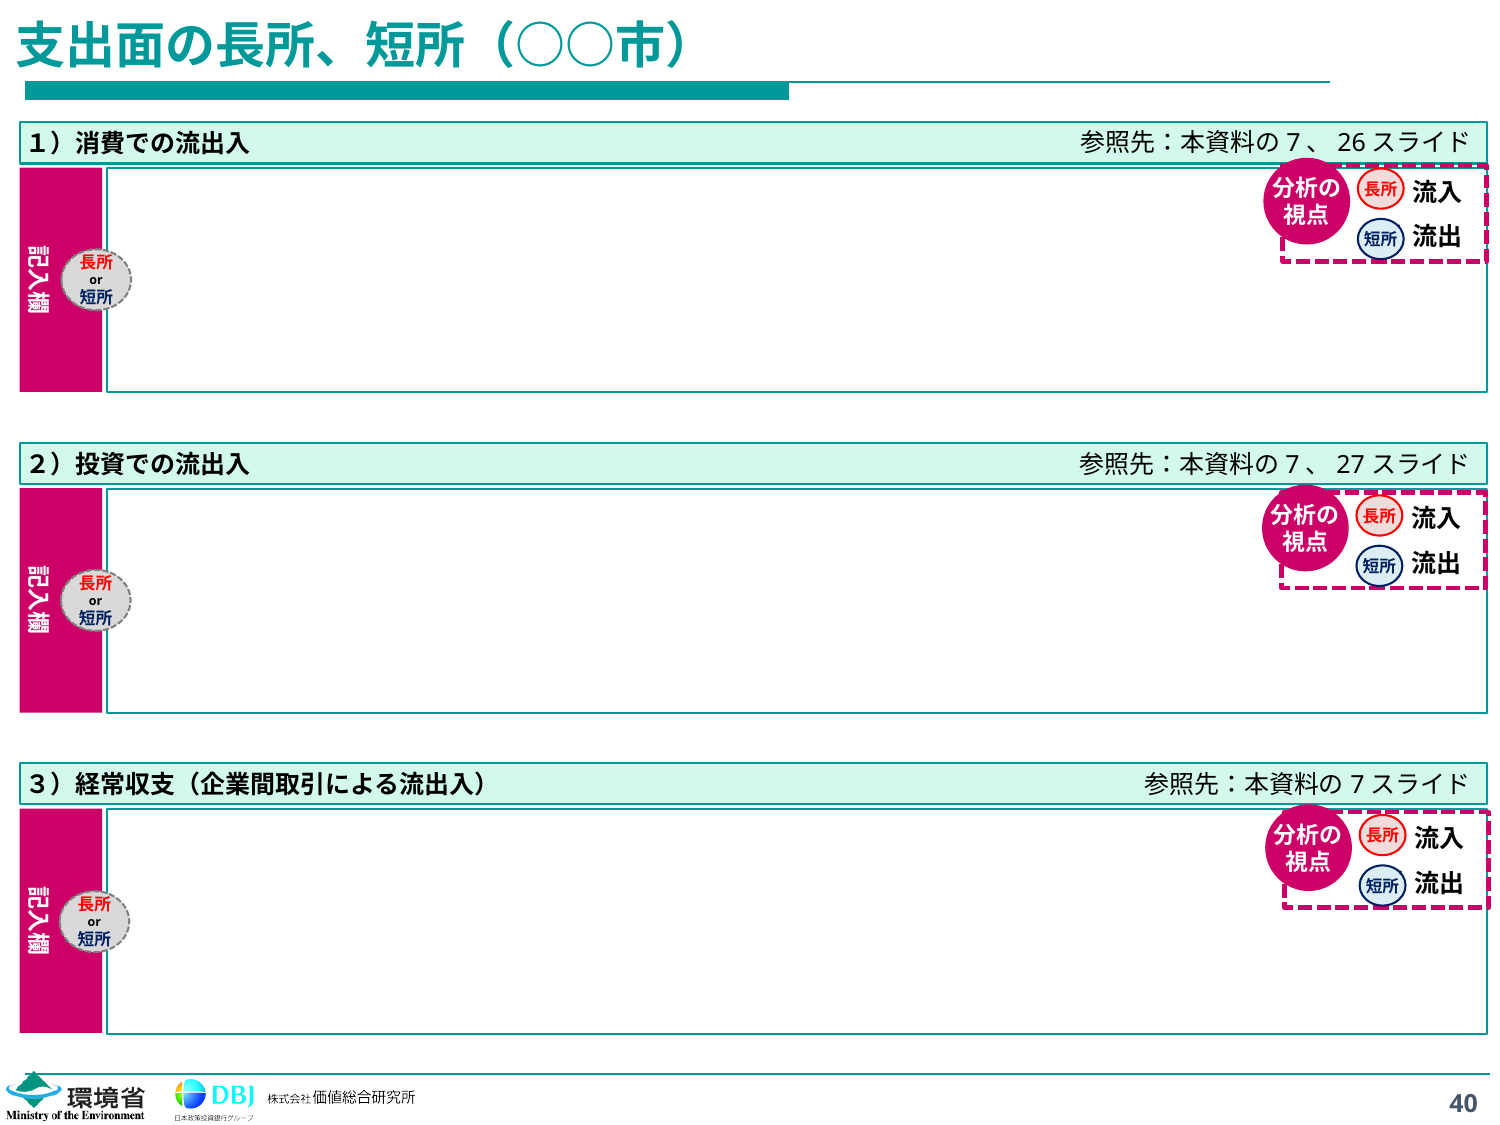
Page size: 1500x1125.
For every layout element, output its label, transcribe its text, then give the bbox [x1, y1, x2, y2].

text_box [1261, 484, 1486, 589]
text_box 長所 or 短所 [61, 249, 132, 311]
text_box ３）経常収支（企業間取引による流出入） [19, 763, 1411, 805]
text_box 参照先：本資料の7、27スライド [1411, 442, 1486, 484]
text_box 参照先：本資料の7スライド [1411, 762, 1486, 802]
text_box 参照先：本資料の7、26スライド [1412, 120, 1487, 157]
text_box 記入欄 [19, 488, 103, 713]
text_box 記入欄 [19, 167, 103, 392]
text_box [106, 167, 1487, 393]
picture [2, 1071, 148, 1125]
title 支出面の長所、短所（○○市） [0, 0, 1500, 82]
text_box [106, 809, 1487, 1034]
text_box １）消費での流出入 [19, 122, 1412, 164]
picture [171, 1075, 419, 1125]
text_box 長所 or 短所 [59, 891, 130, 953]
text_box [1263, 157, 1487, 262]
text_box 長所 or 短所 [60, 569, 131, 631]
slide_number 40 [1431, 1080, 1497, 1122]
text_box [1264, 803, 1489, 908]
text_box ２）投資での流出入 [19, 443, 1411, 485]
text_box [106, 488, 1487, 714]
text_box 記入欄 [19, 808, 103, 1033]
